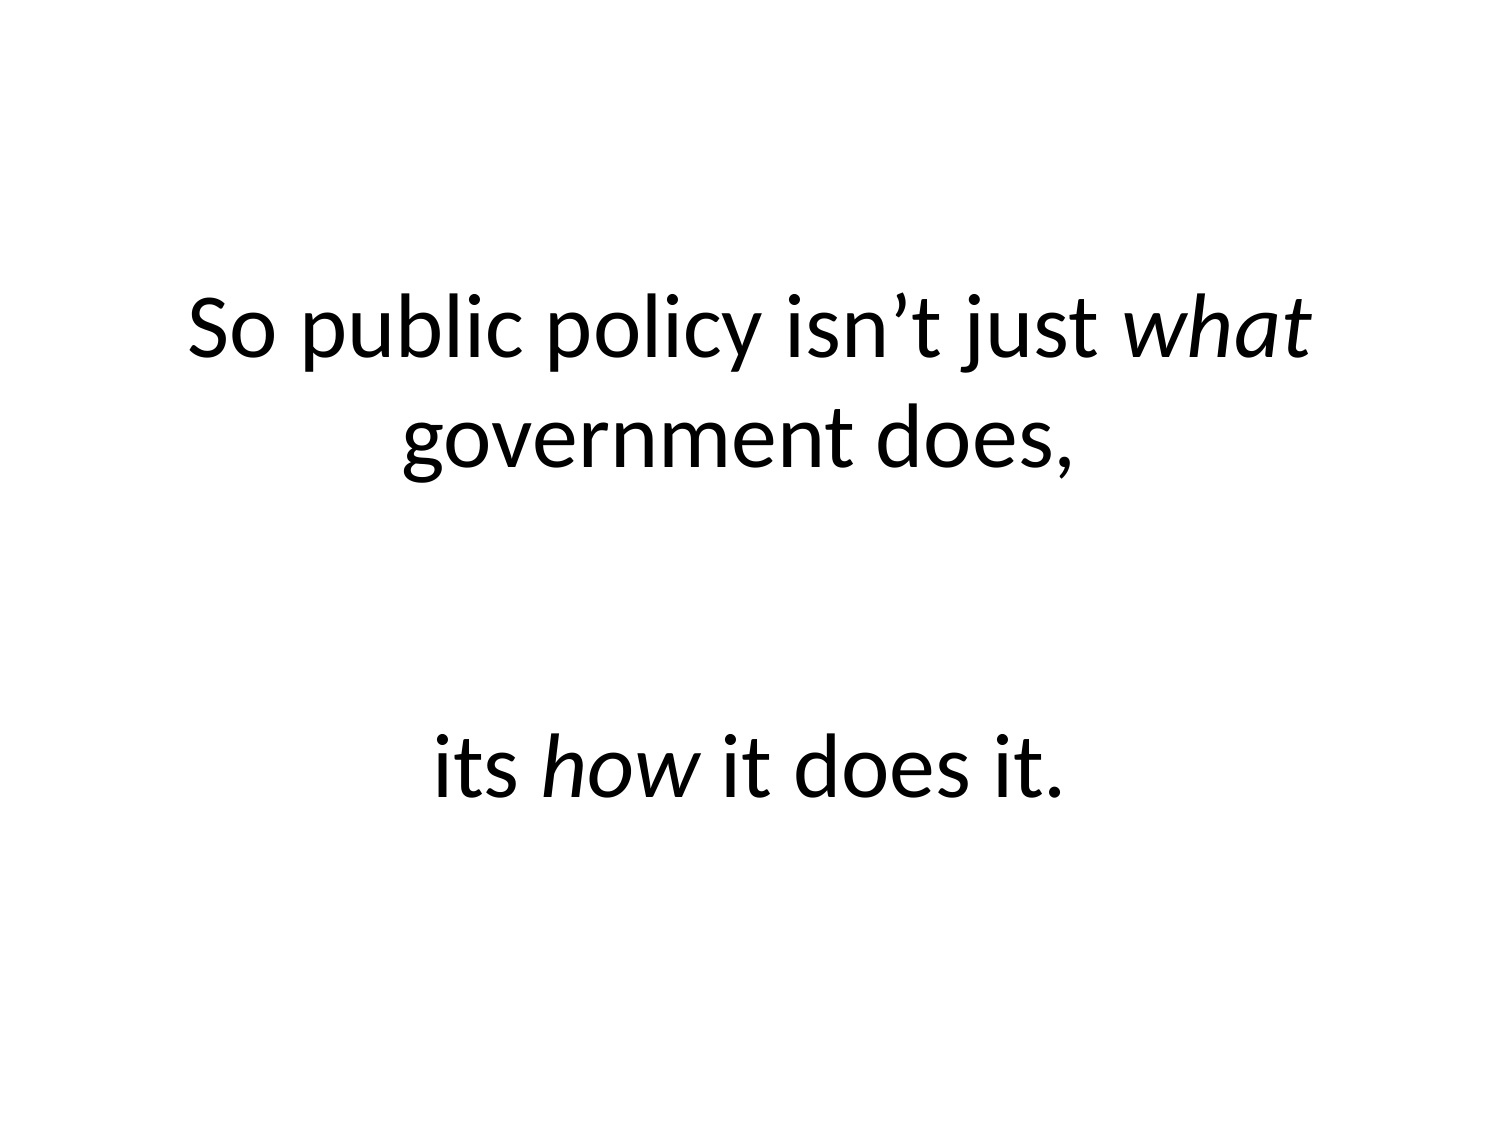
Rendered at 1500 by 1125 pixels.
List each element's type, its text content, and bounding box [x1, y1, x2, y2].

title So public policy isn’t just what government does, its how it does it. [75, 45, 1425, 1038]
